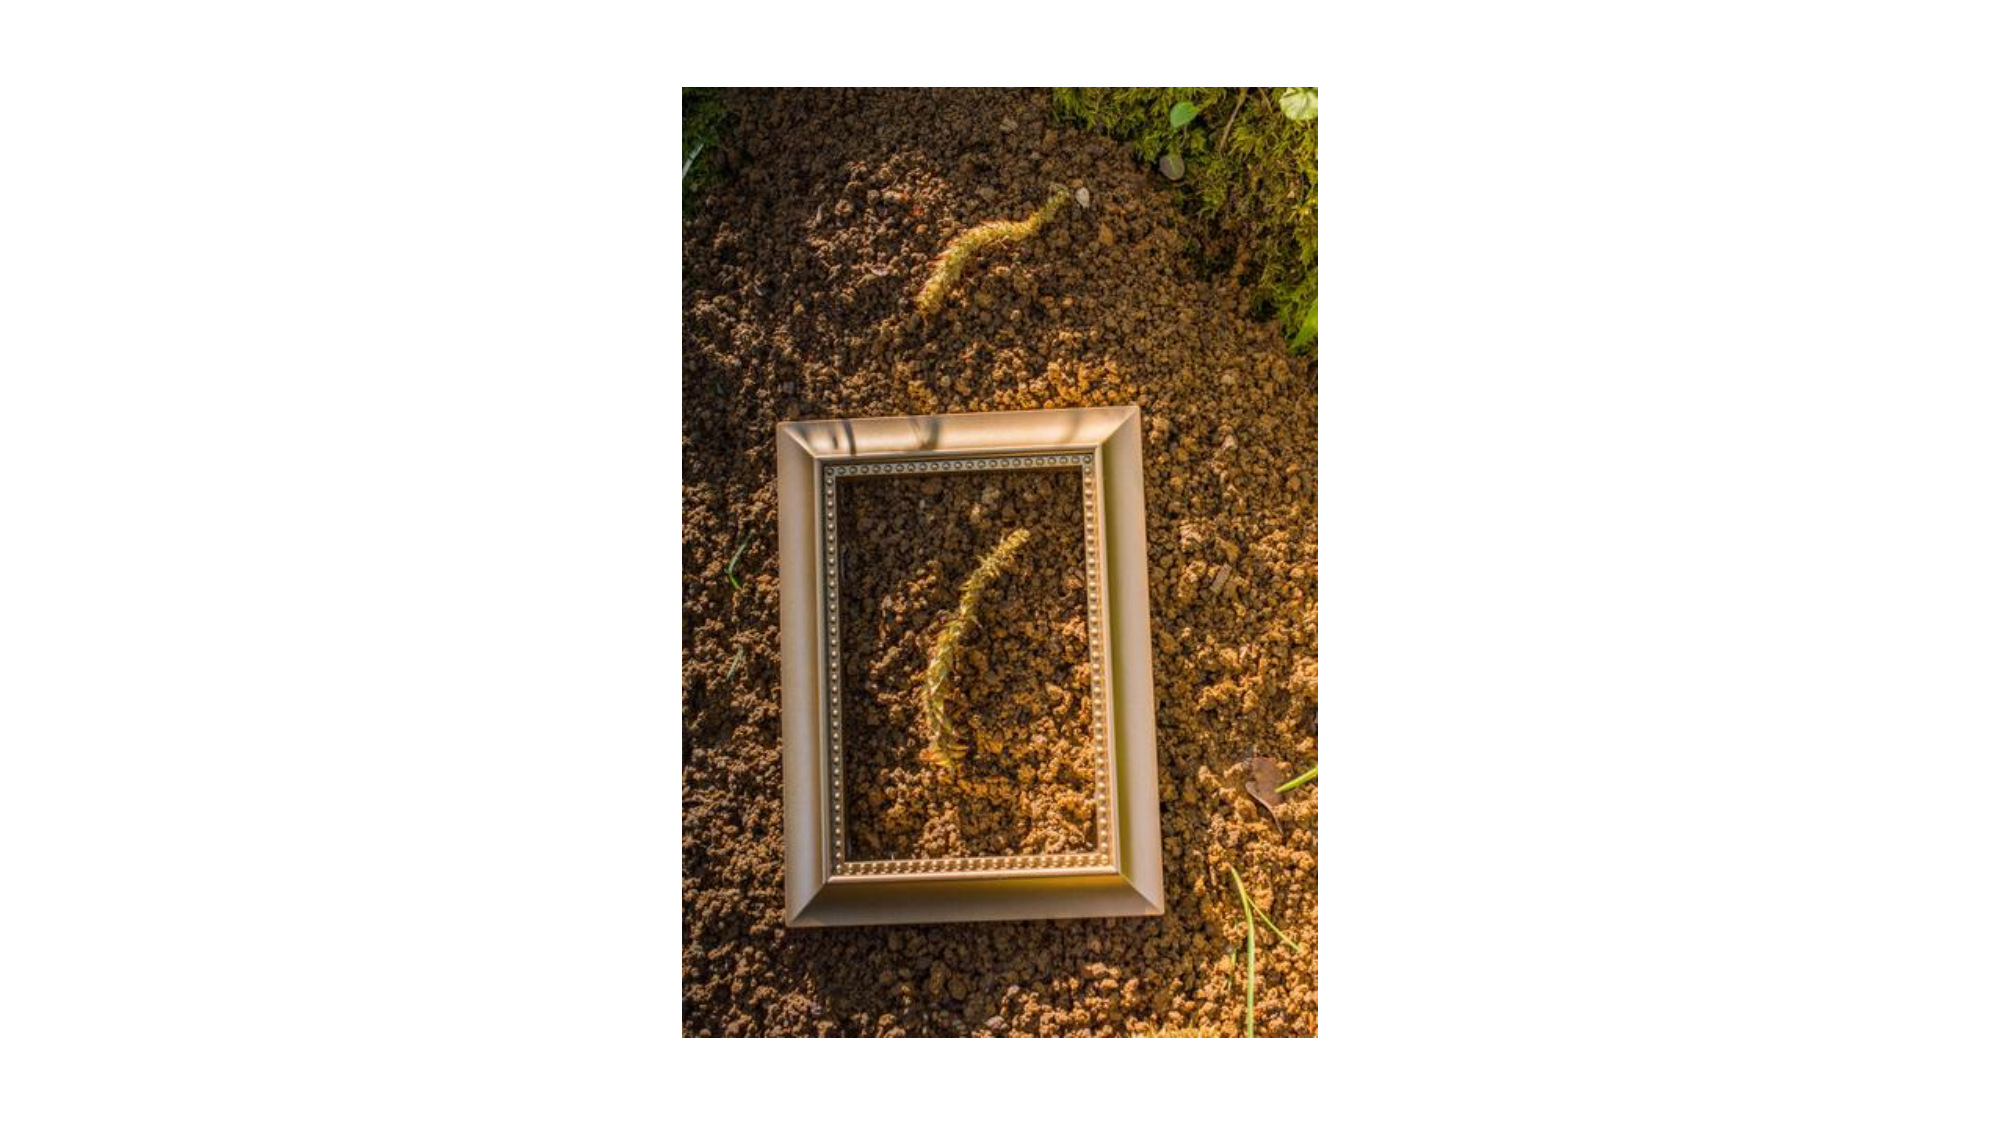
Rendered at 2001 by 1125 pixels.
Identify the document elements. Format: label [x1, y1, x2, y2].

picture [682, 87, 1318, 1038]
